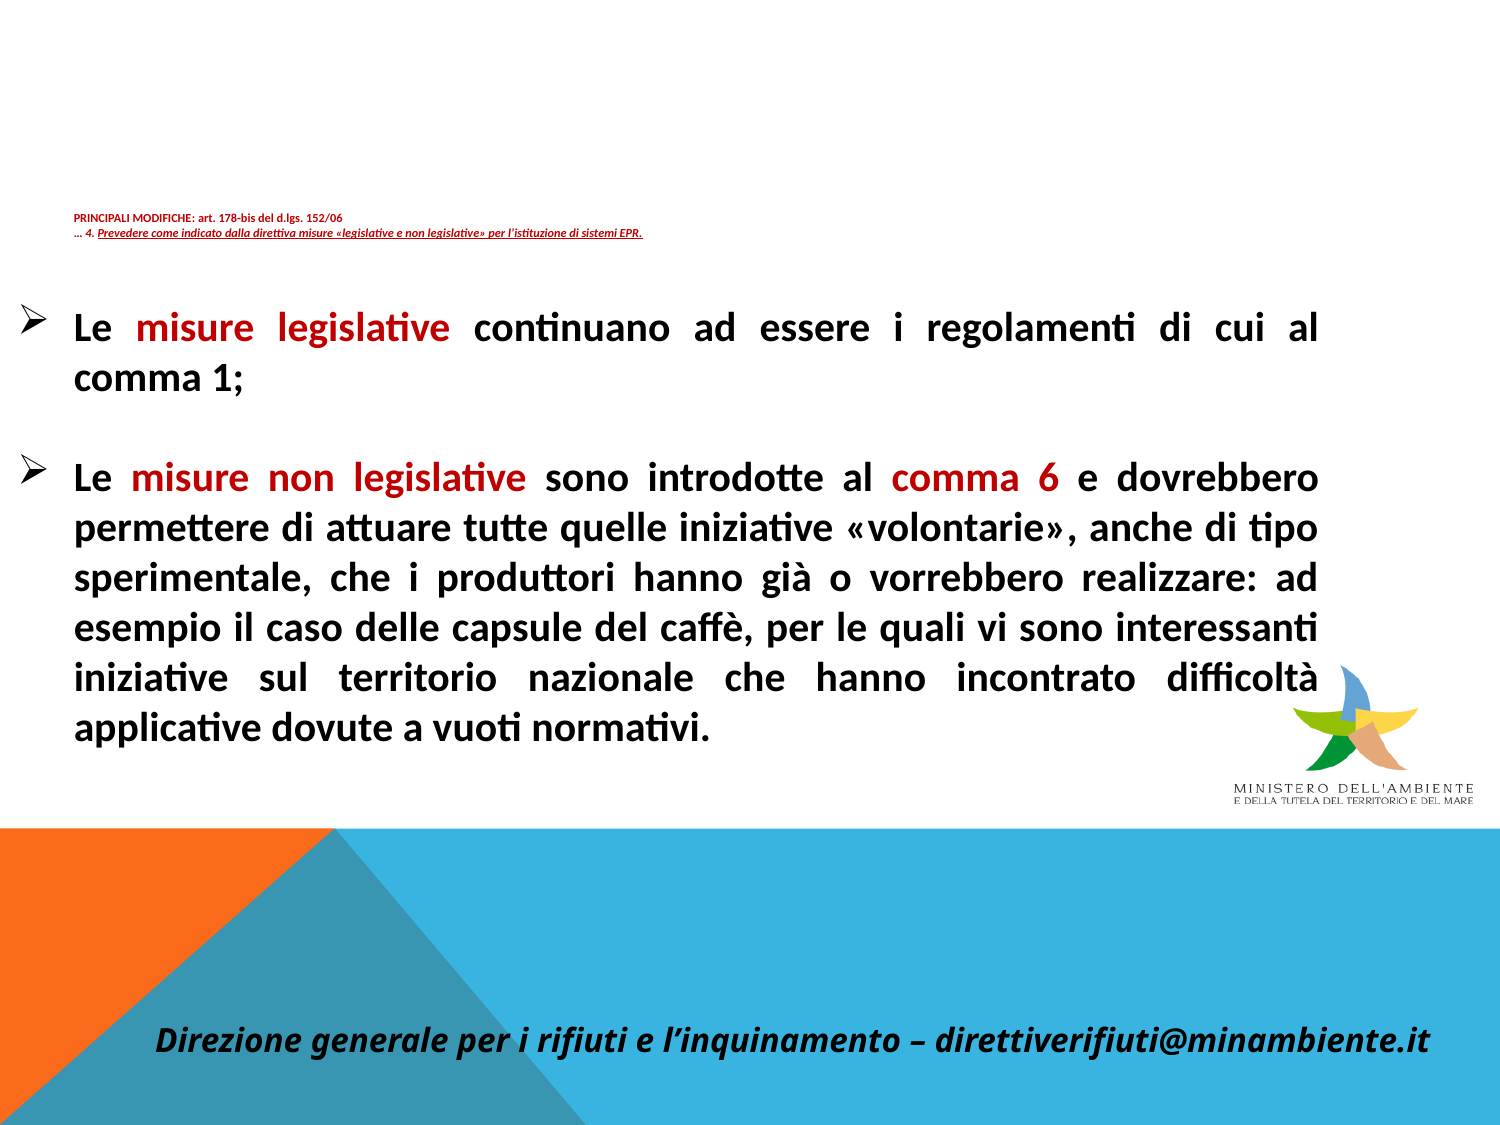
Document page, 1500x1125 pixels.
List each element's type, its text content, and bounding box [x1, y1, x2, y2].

text_box Direzione generale per i rifiuti e l’inquinamento – direttiverifiuti@minambiente.it [147, 1012, 1500, 1067]
title PRINCIPALI MODIFICHE: art. 178-bis del d.lgs. 152/06 … 4. Prevedere come indicato dalla direttiva misure «legislative e non legislative» per l’istituzione di sistemi EPR. [65, 201, 1424, 293]
picture [1233, 665, 1473, 804]
text_box Le misure legislative continuano ad essere i regolamenti di cui al comma 1; Le misure non legislative sono introdotte al comma 6 e dovrebbero permettere di attuare tutte quelle iniziative «volontarie», anche di tipo sperimentale, che i produttori hanno già o vorrebbero realizzare: ad esempio il caso delle capsule del caffè, per le quali vi sono interessanti iniziative sul territorio nazionale che hanno incontrato difficoltà applicative dovute a vuoti normativi. [10, 292, 1327, 758]
